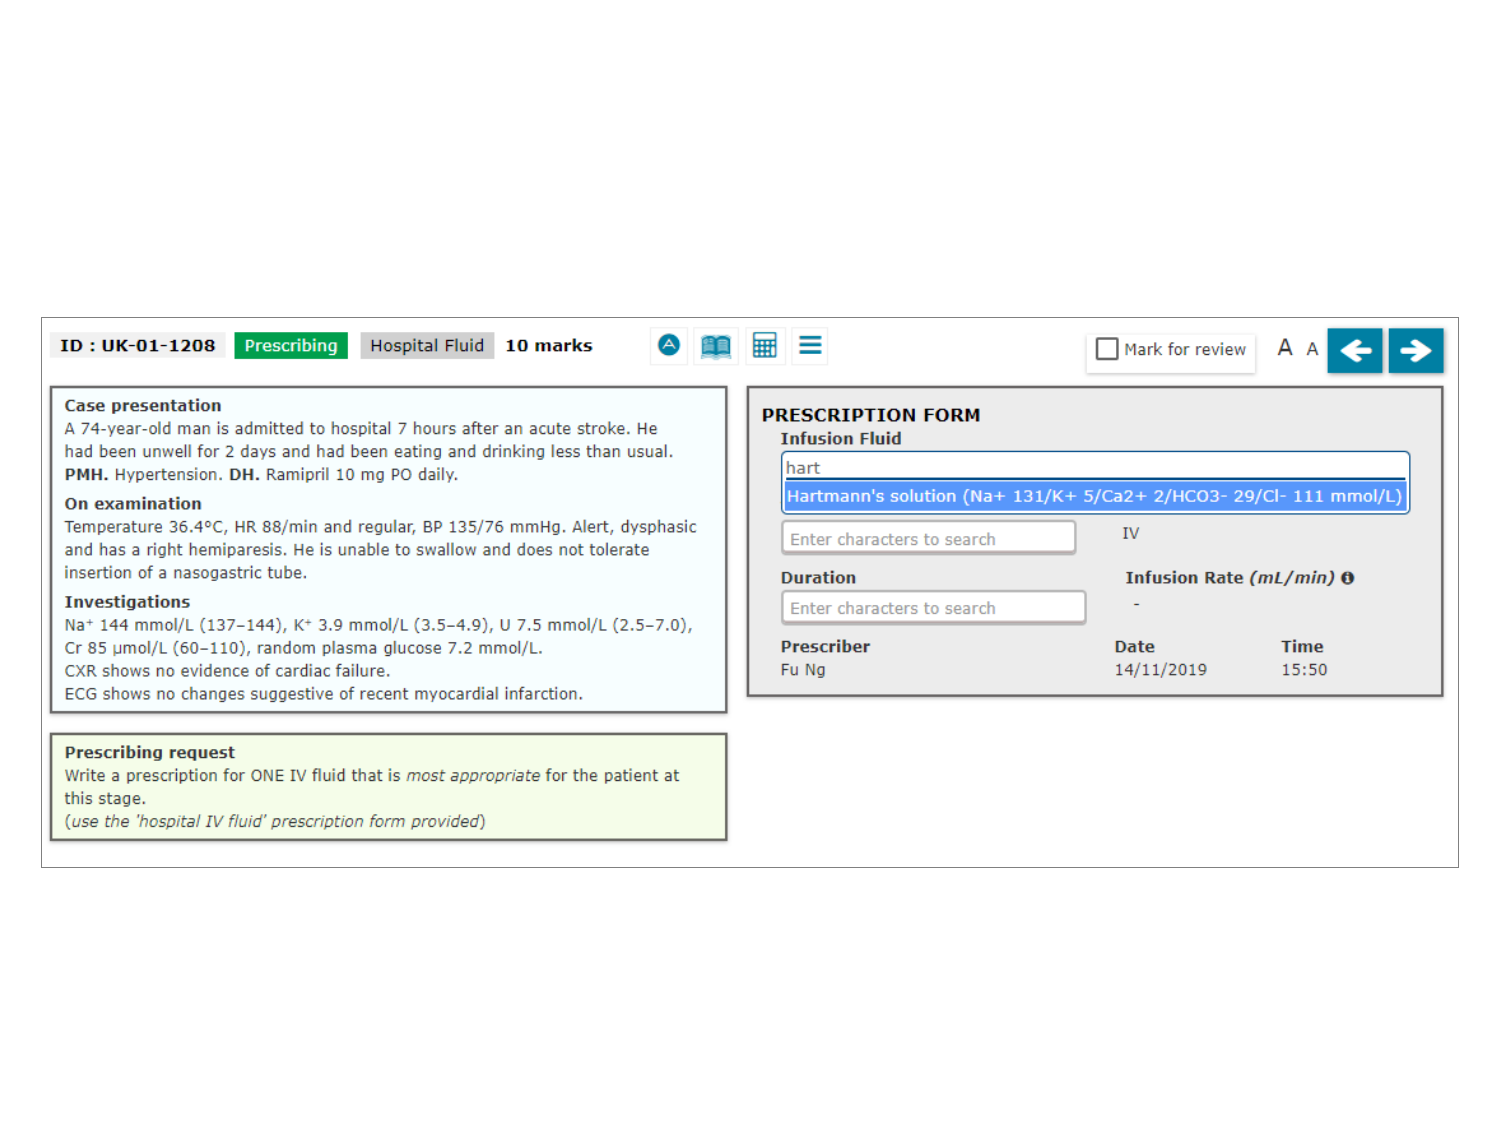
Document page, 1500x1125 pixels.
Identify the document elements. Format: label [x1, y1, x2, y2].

picture [40, 317, 1459, 869]
